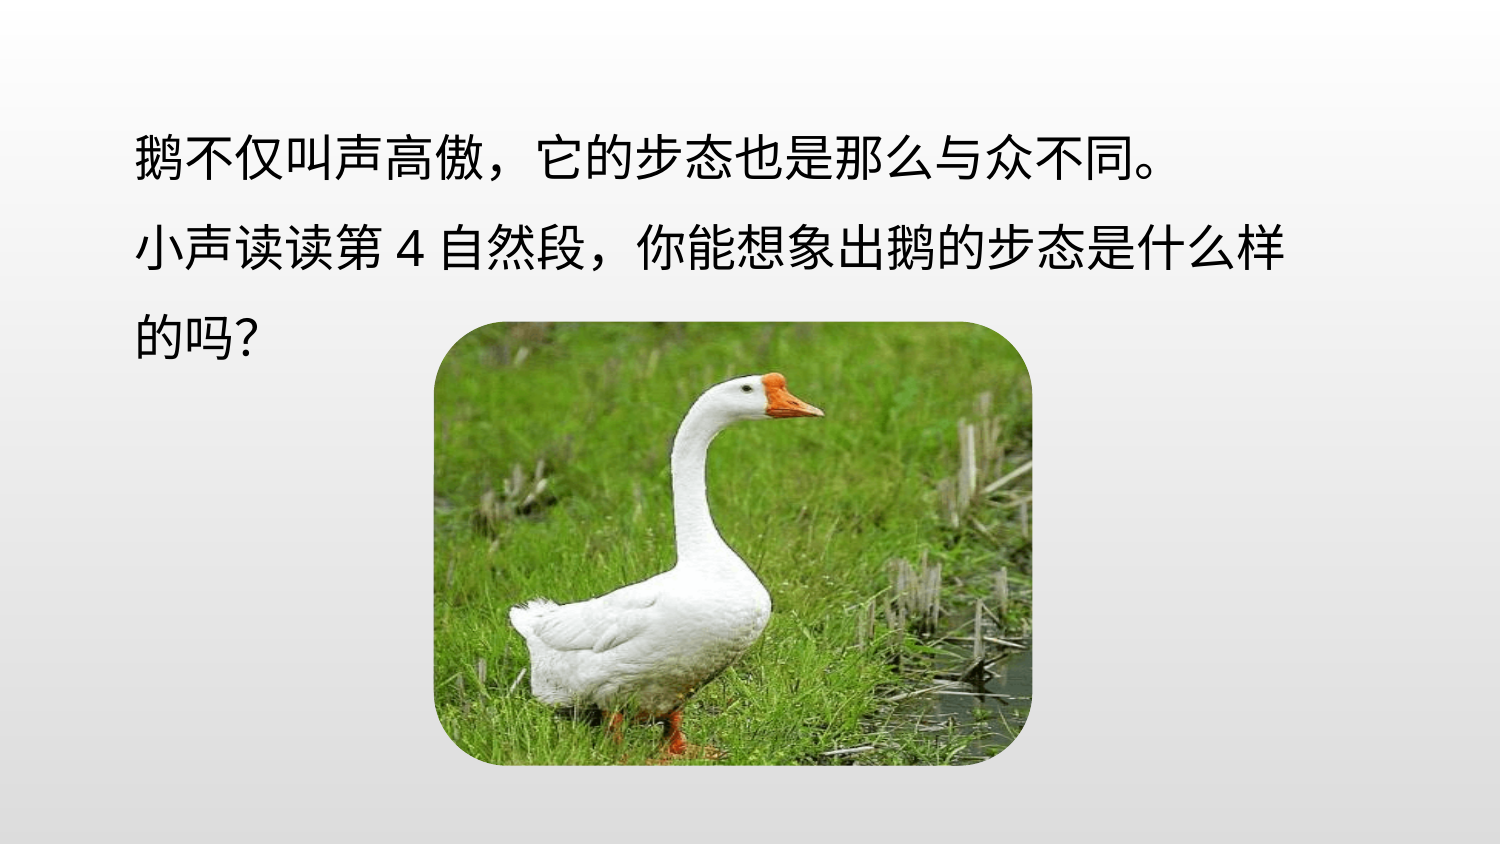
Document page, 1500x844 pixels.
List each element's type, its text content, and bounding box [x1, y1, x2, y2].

text_box 鹅不仅叫声高傲，它的步态也是那么与众不同。 小声读读第4自然段，你能想象出鹅的步态是什么样的吗？ [122, 91, 1344, 373]
picture [433, 321, 1033, 766]
